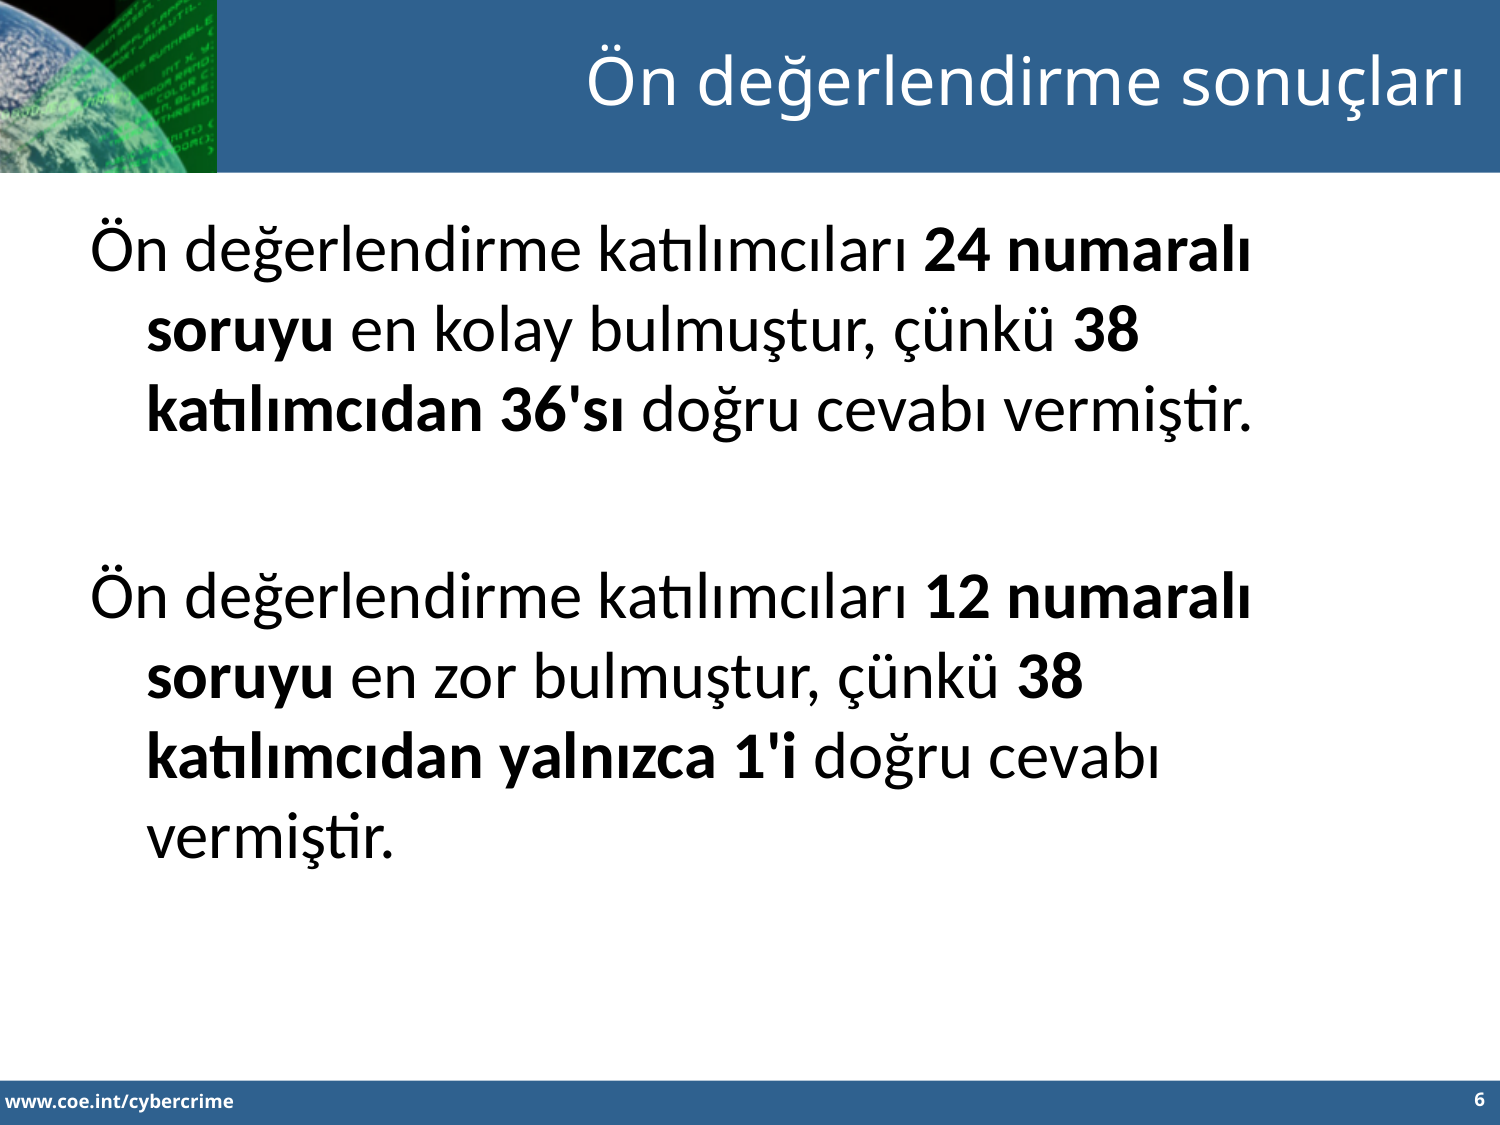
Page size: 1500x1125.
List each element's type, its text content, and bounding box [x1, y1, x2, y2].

text_box Ön değerlendirme sonuçları [230, 31, 1483, 126]
picture [0, 1, 217, 173]
text_box Ön değerlendirme katılımcıları 24 numaralı soruyu en kolay bulmuştur, çünkü 38 katılımcıdan 36'sı doğru cevabı vermiştir. Ön değerlendirme katılımcıları 12 numaralı soruyu en zor bulmuştur, çünkü 38 katılımcıdan yalnızca 1'i doğru cevabı vermiştir. [74, 197, 1425, 928]
